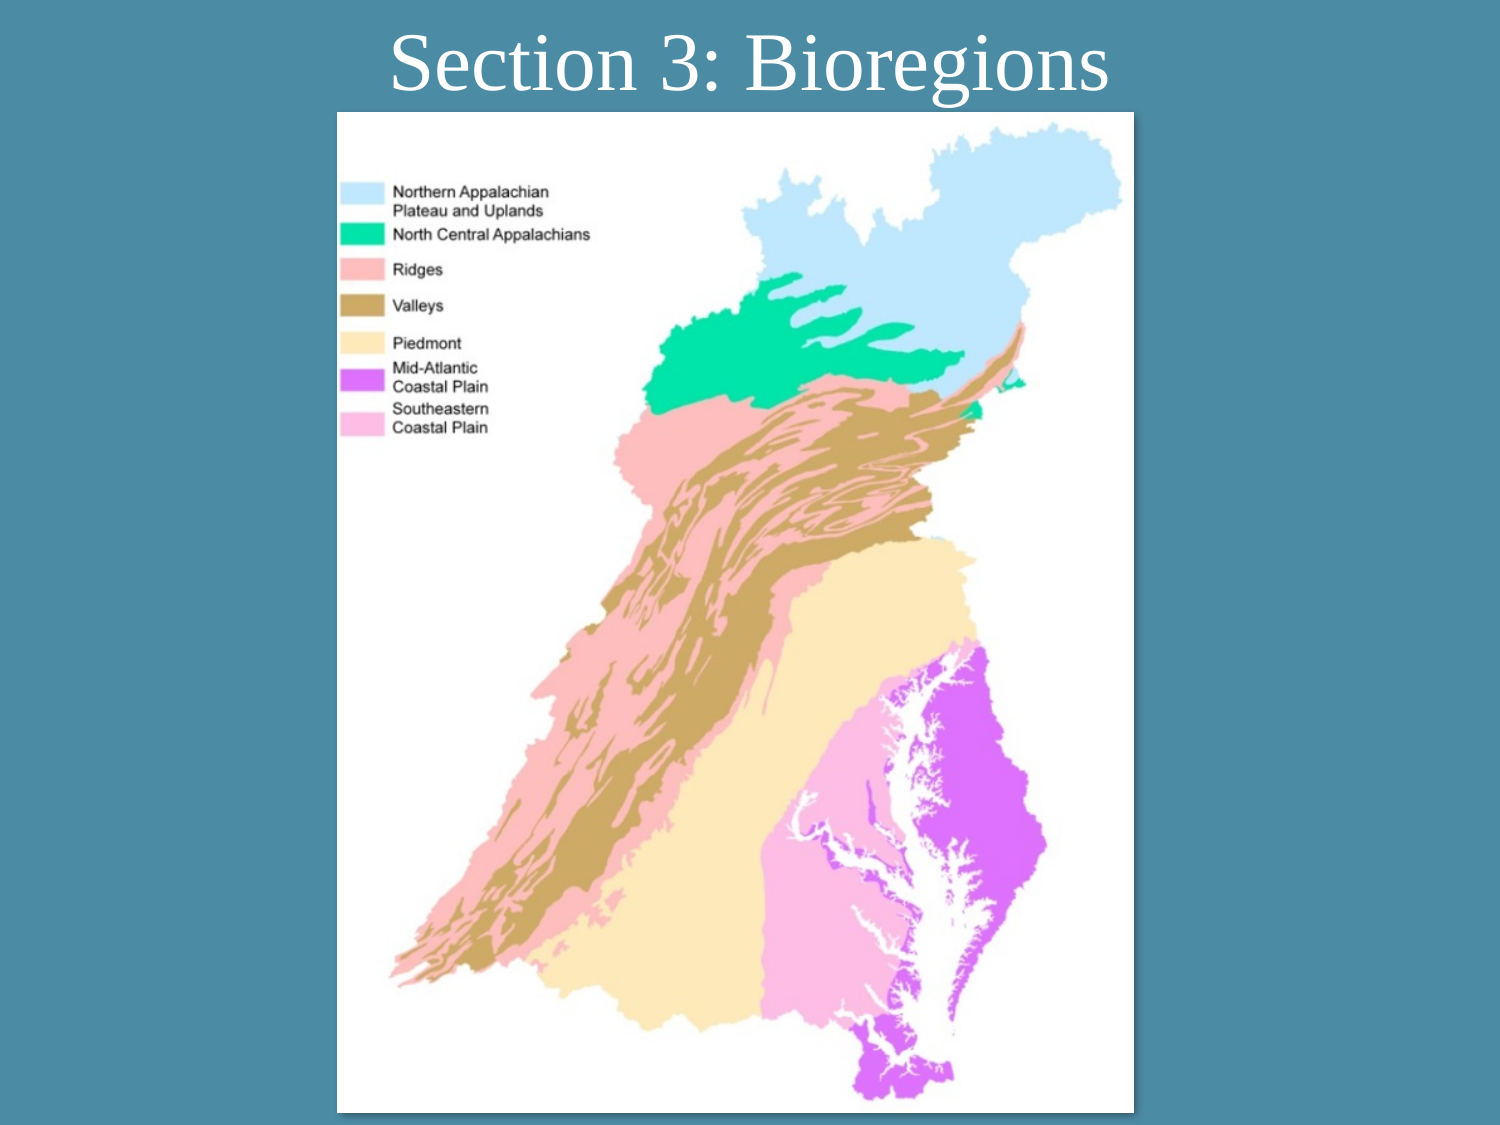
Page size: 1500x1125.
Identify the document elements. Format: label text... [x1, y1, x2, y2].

title Section 3: Bioregions [0, 0, 1500, 175]
picture [337, 112, 1135, 1113]
